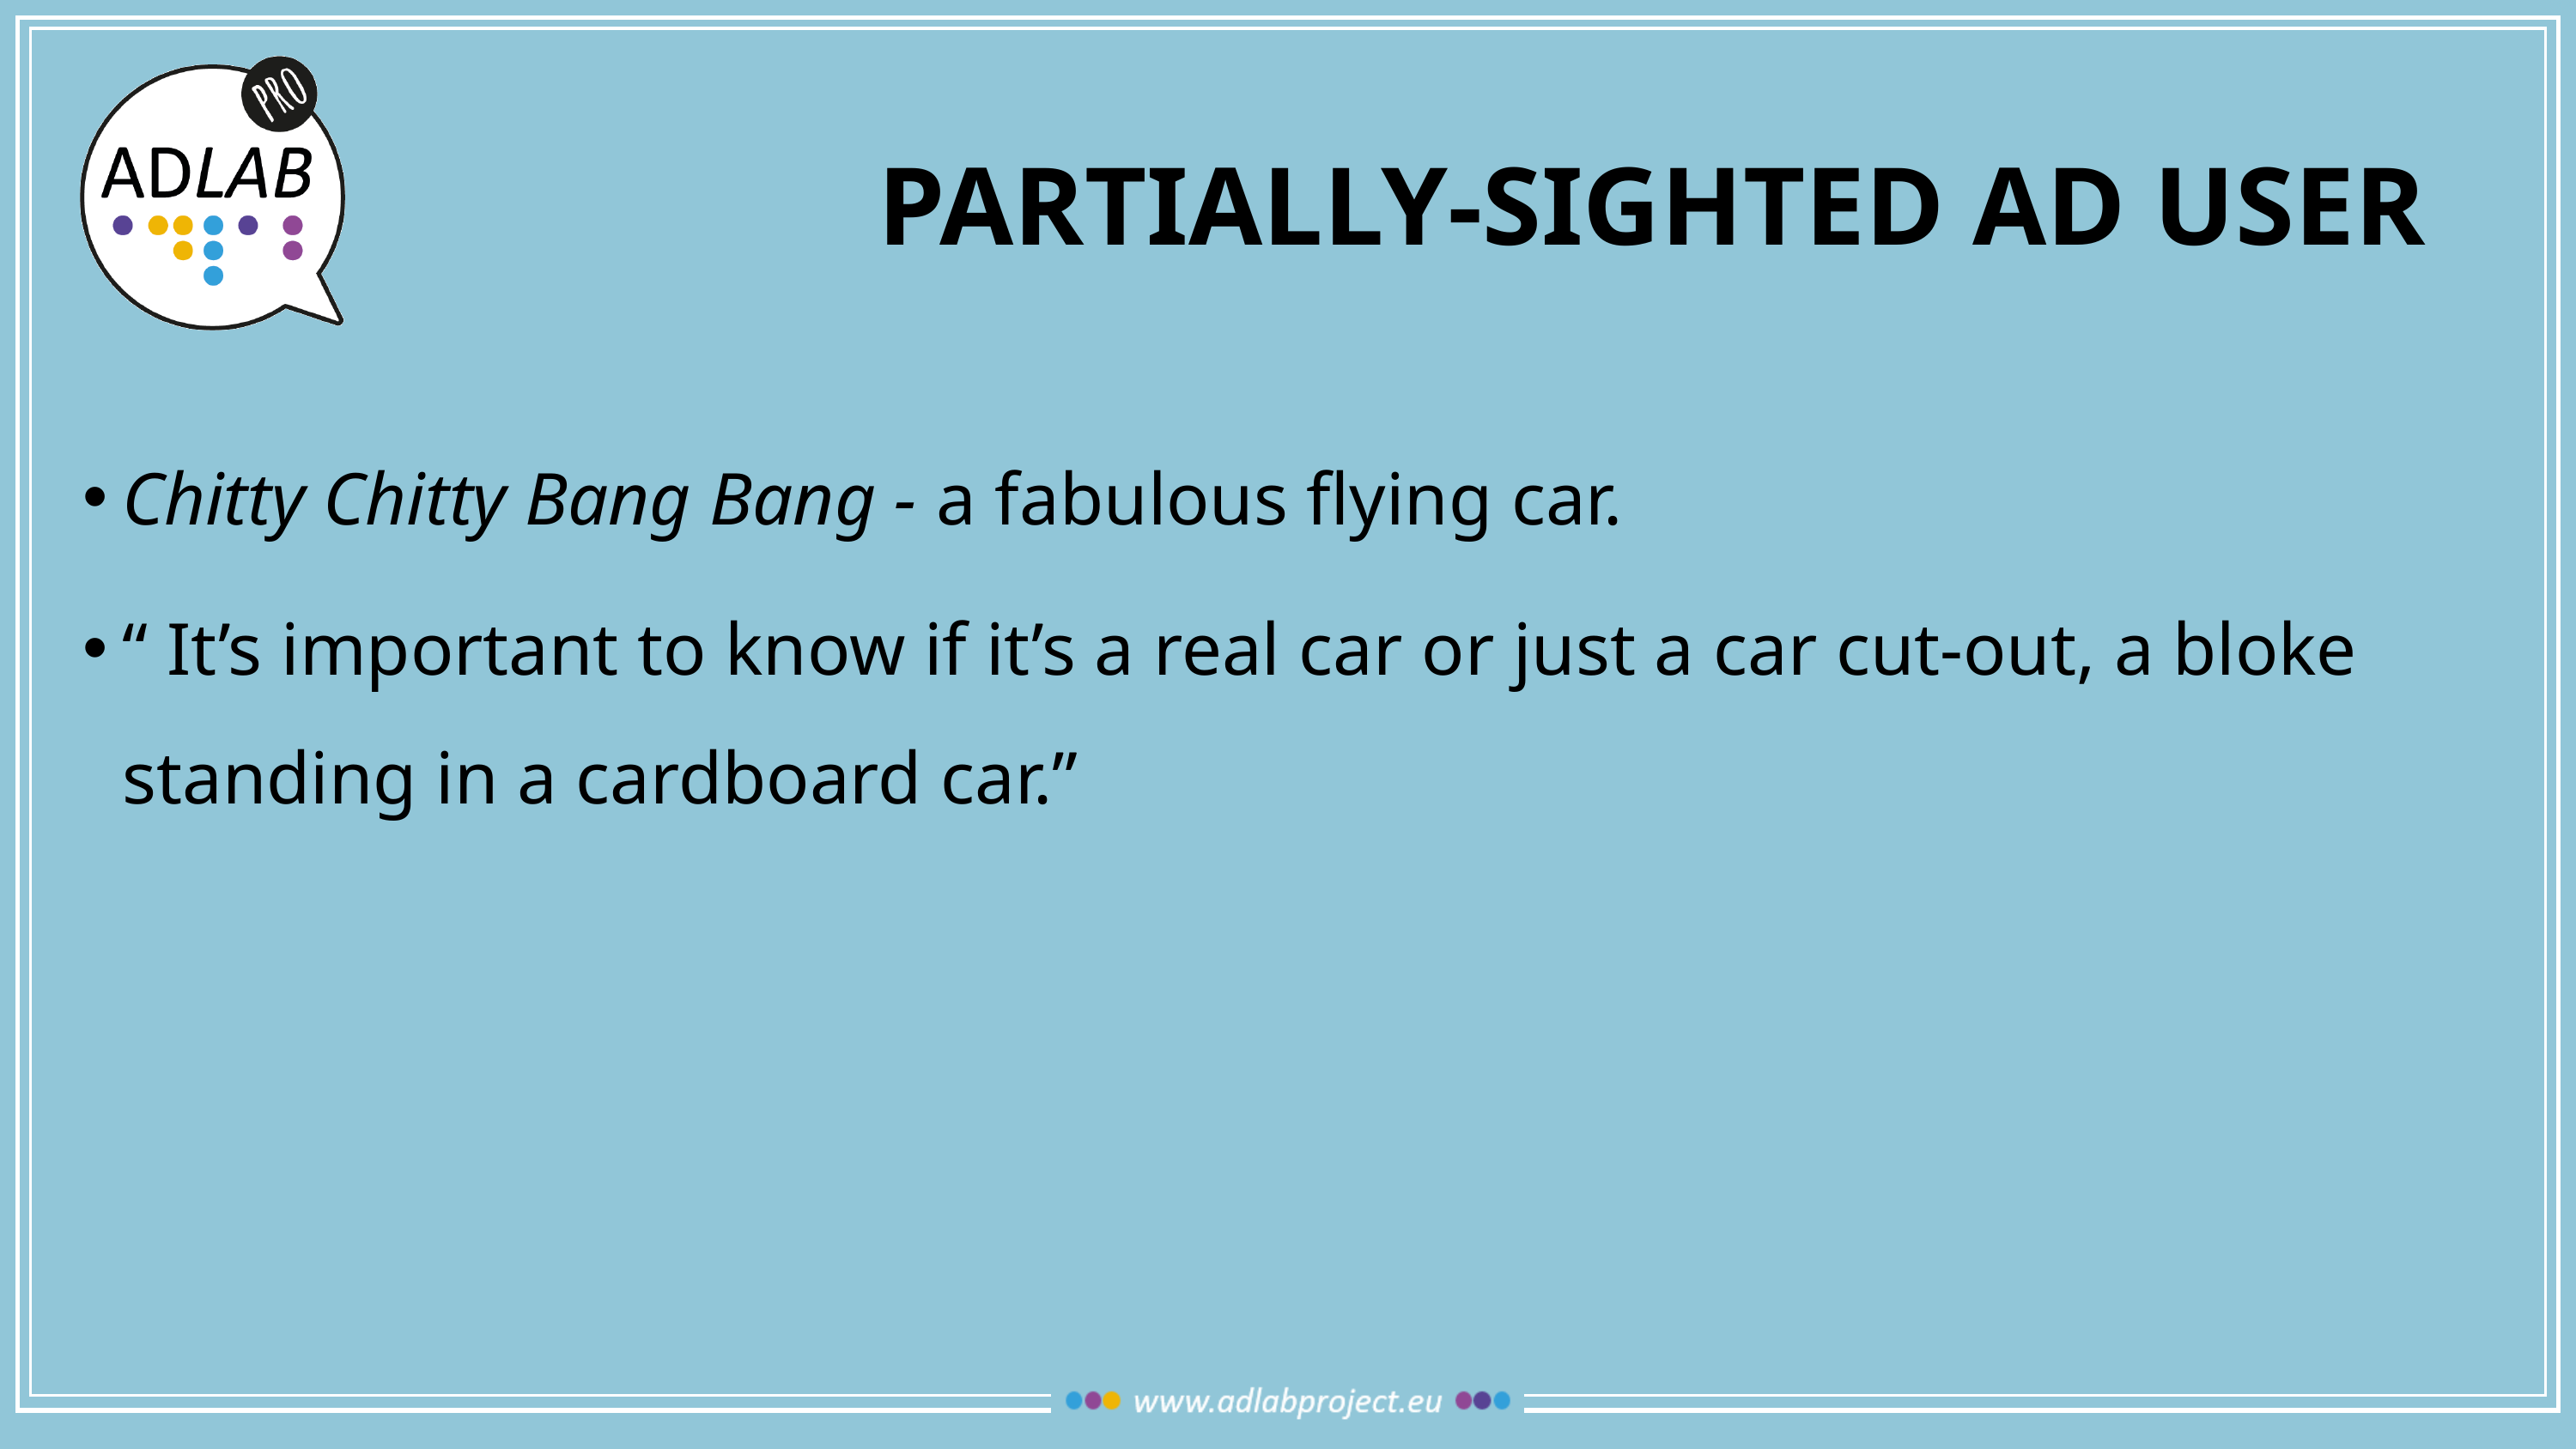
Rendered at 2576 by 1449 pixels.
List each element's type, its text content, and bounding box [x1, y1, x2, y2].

list Chitty Chitty Bang Bang - a fabulous flying car. “ It’s important to know if it’s a real car or just a car cut-out, a bloke standing in a cardboard car.” [70, 295, 2496, 977]
picture [72, 49, 353, 295]
picture [1051, 1378, 1524, 1429]
title Partially-sighted AD user [384, 70, 2467, 295]
